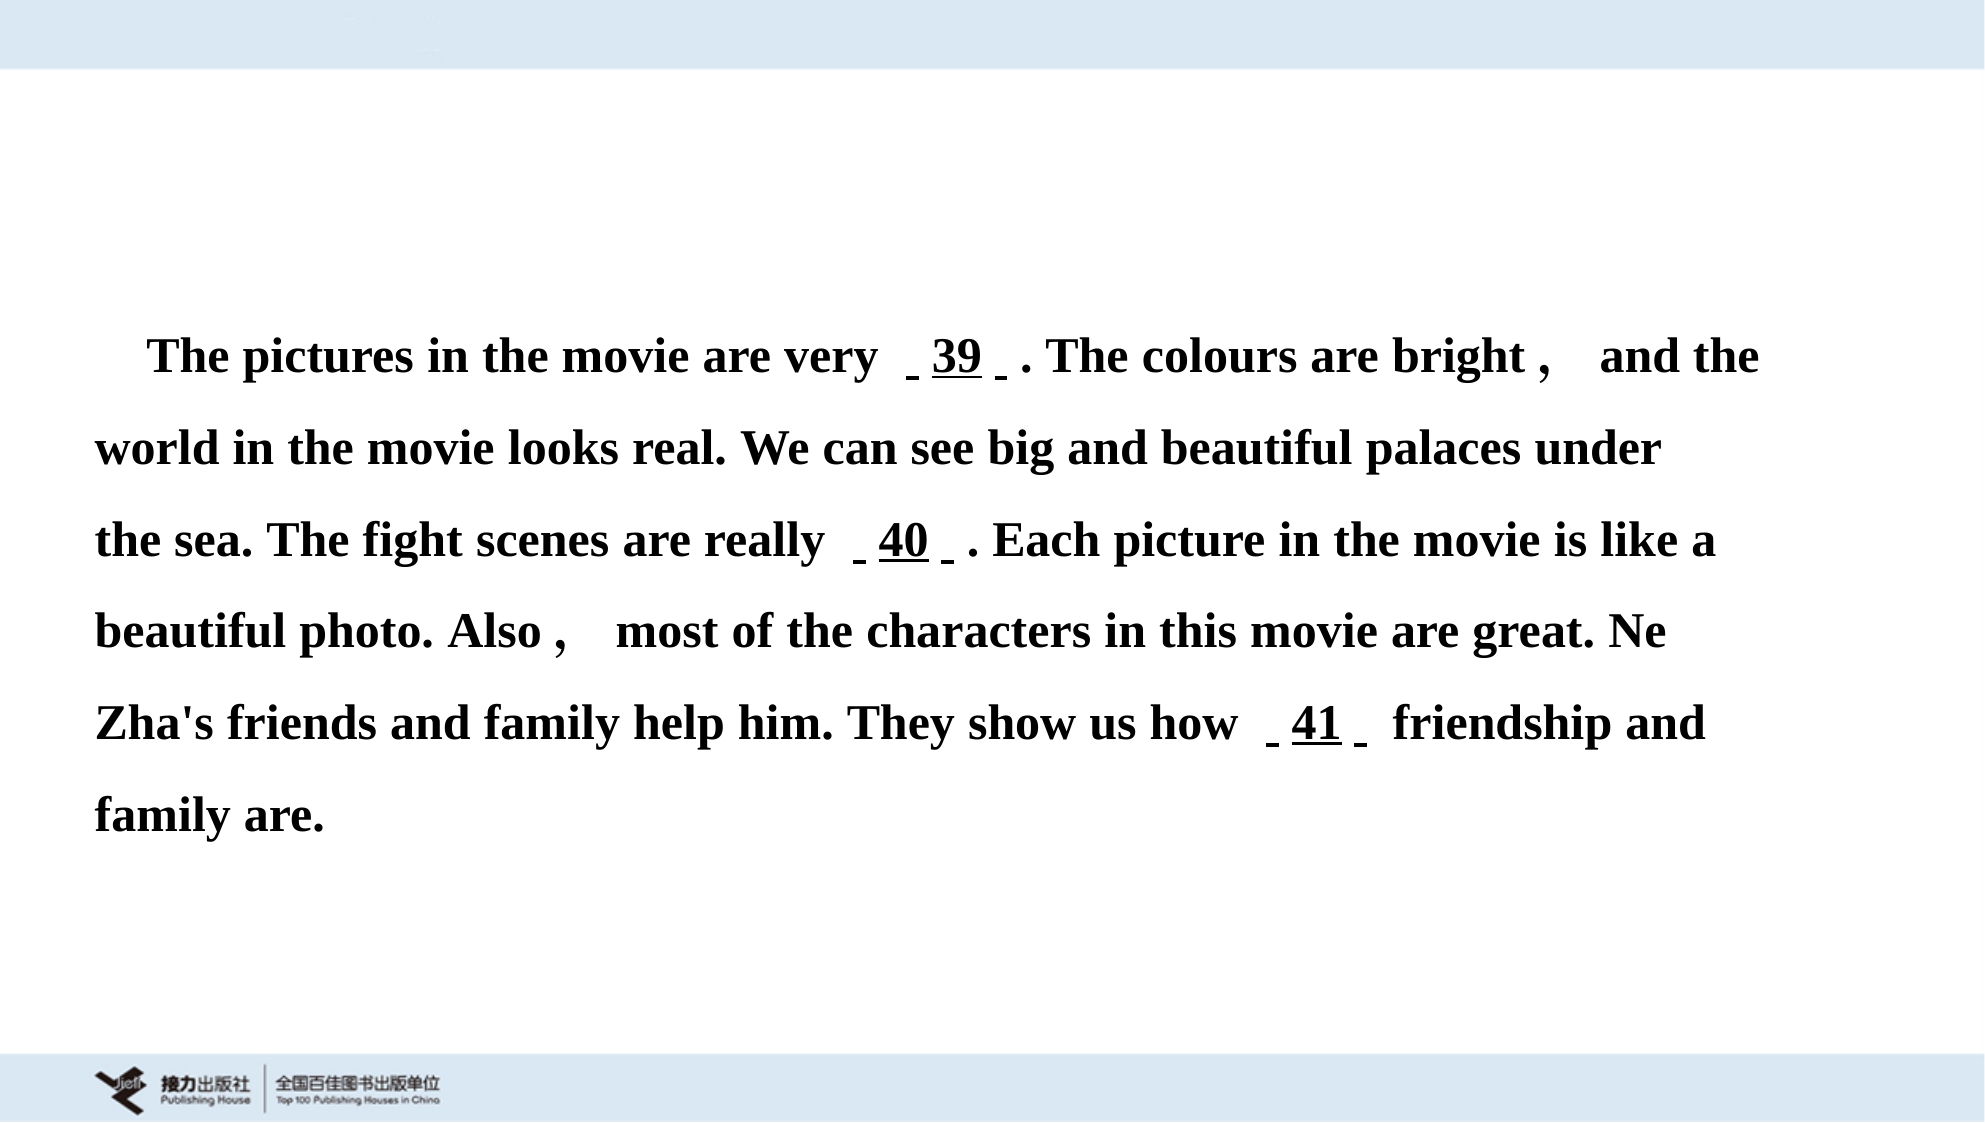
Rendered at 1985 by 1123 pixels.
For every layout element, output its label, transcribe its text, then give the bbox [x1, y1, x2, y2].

picture [0, 0, 1985, 1122]
text_box The pictures in the movie are very . .39. .. The colours are bright，and the world in the movie looks real. We can see big and beautiful palaces under the sea. The fight scenes are really . .40. .. Each picture in the movie is like a beautiful photo. Also，most of the characters in this movie are great. Ne Zha's friends and family help him. They show us how . .41. . friendship and family are. [94, 291, 1892, 842]
